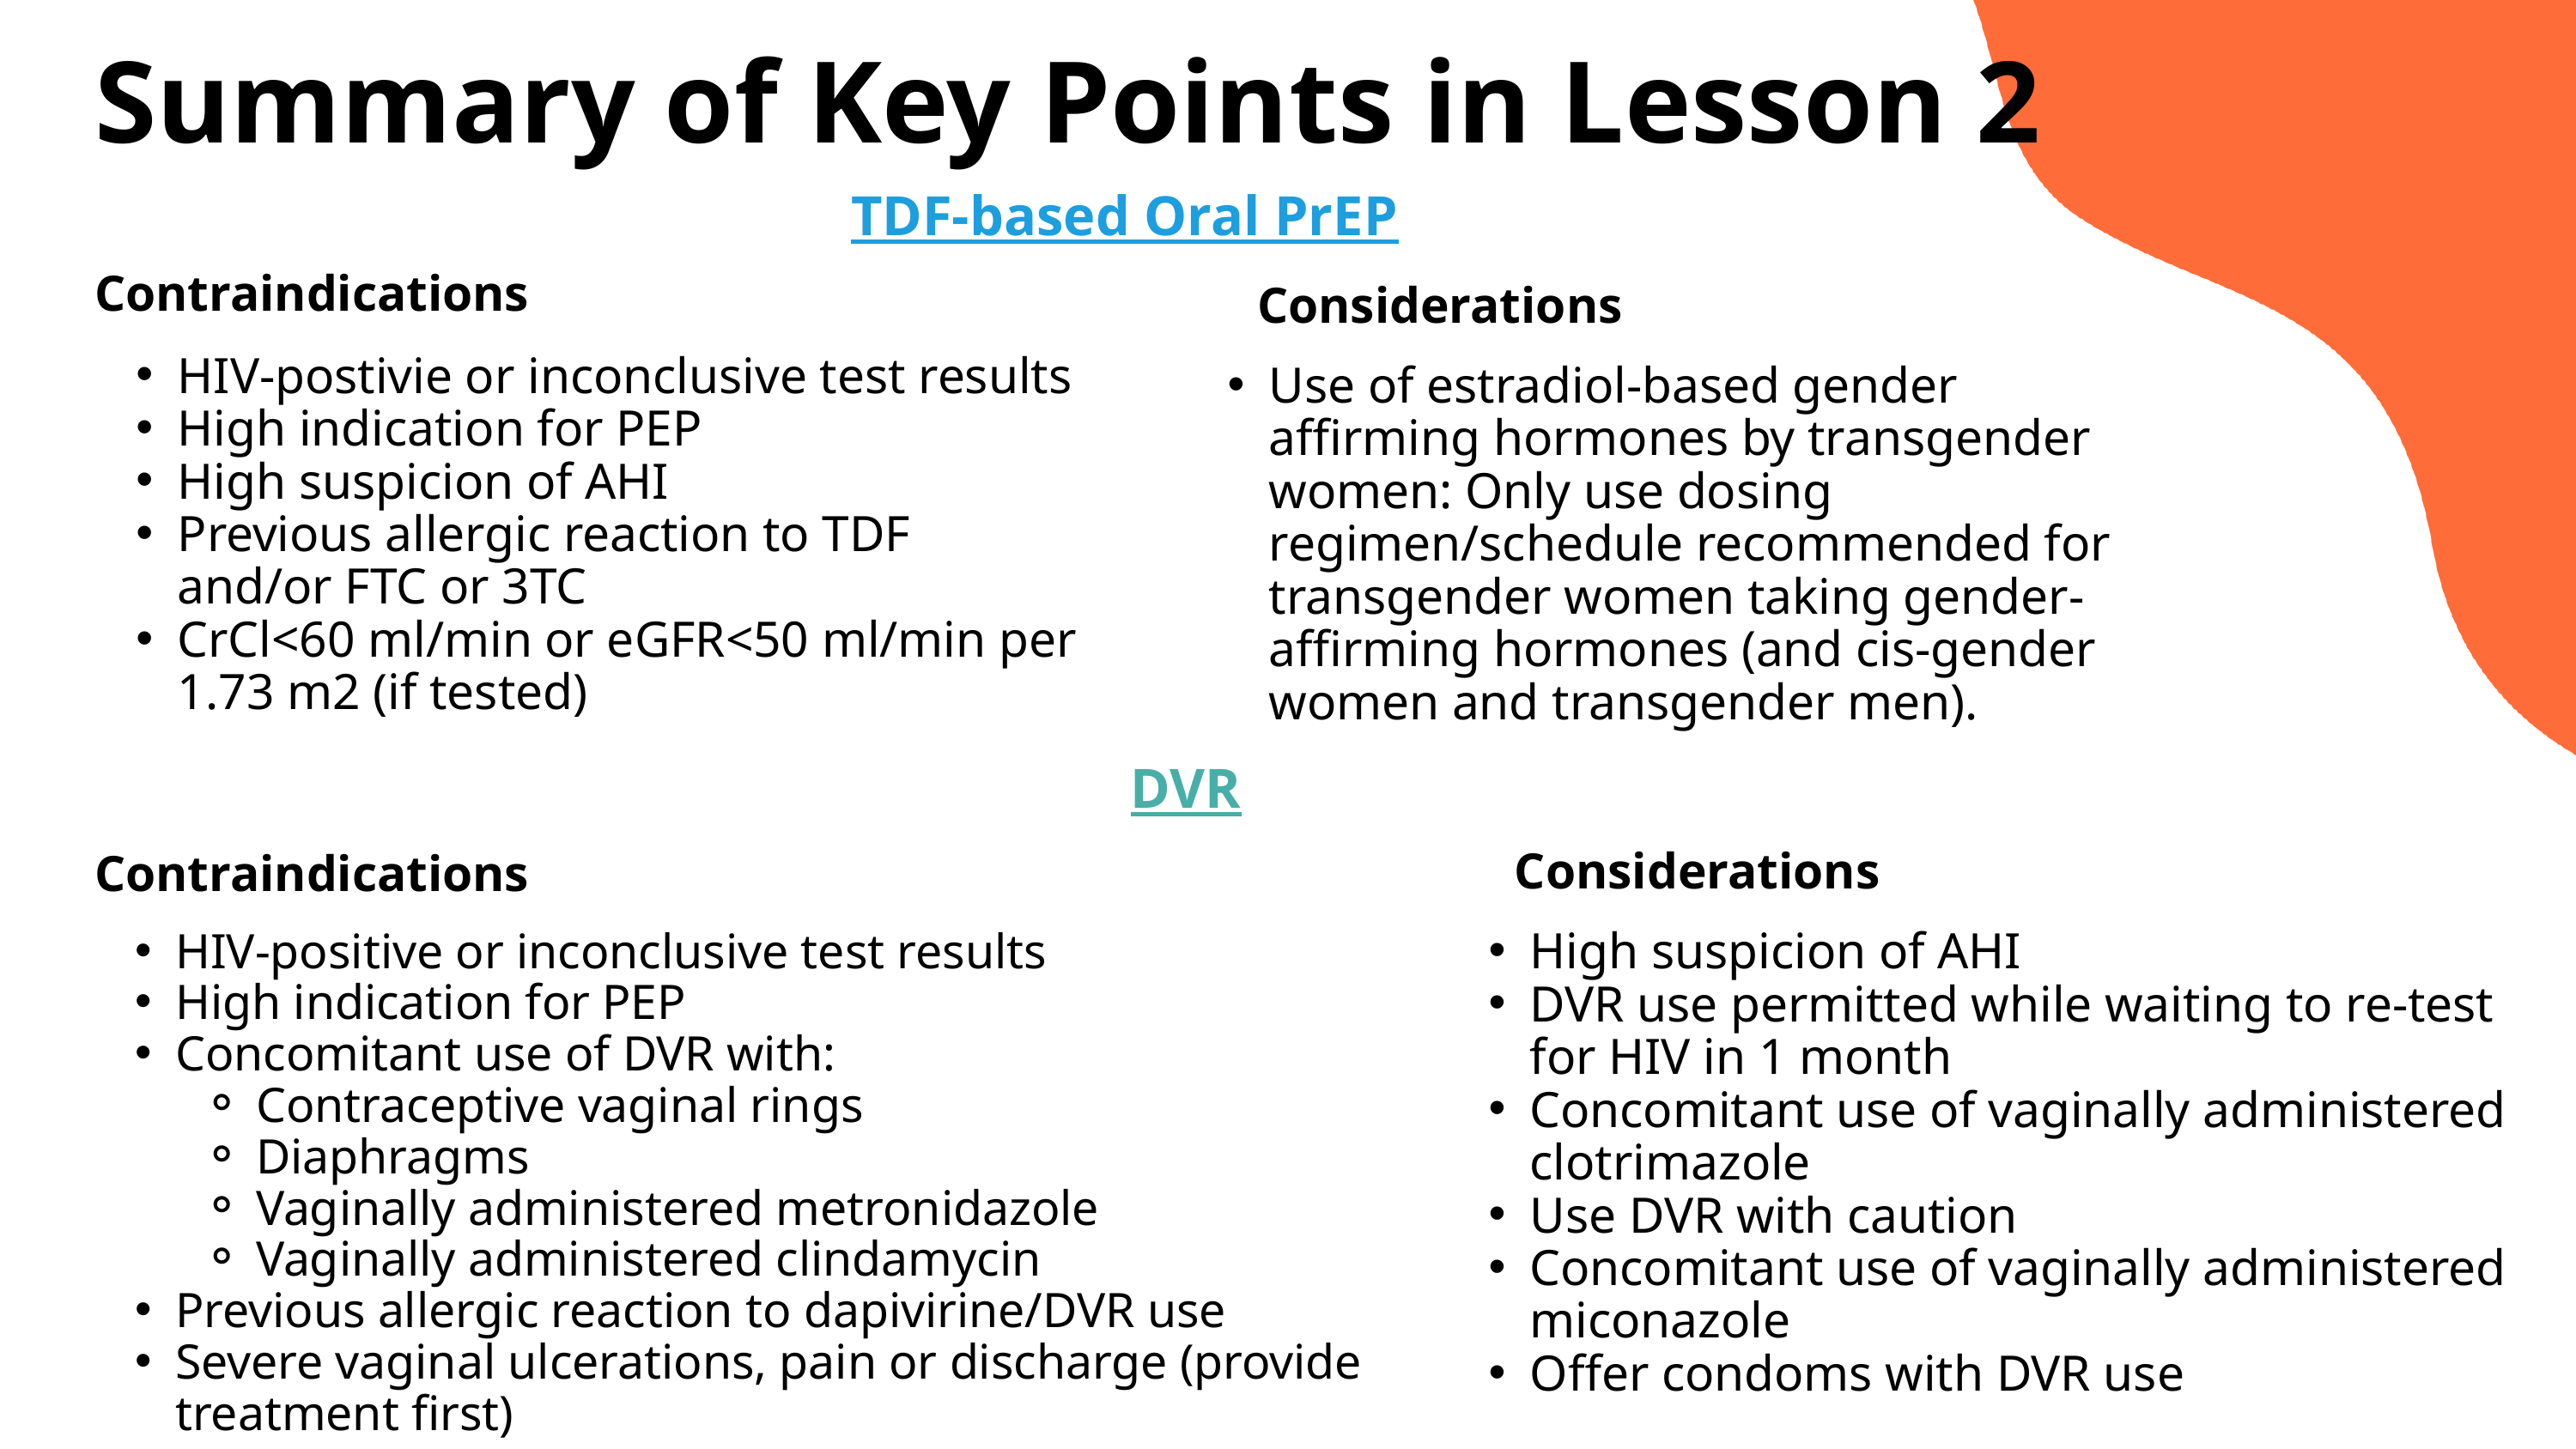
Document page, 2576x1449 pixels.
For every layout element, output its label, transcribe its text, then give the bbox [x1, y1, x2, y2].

text_box TDF-based Oral PrEP [94, 187, 2155, 246]
text_box Contraindications [94, 268, 610, 321]
text_box DVR [94, 760, 2278, 820]
text_box HIV-positive or inconclusive test results High indication for PEP Concomitant use of DVR with: Contraceptive vaginal rings Diaphragms Vaginally administered metronidazole Vaginally administered clindamycin Previous allergic reaction to dapivirine/DVR use Severe vaginal ulcerations, pain or discharge (provide treatment first) [94, 926, 1515, 1440]
text_box HIV-postivie or inconclusive test results High indication for PEP High suspicion of AHI Previous allergic reaction to TDF and/or FTC or 3TC CrCl<60 ml/min or eGFR<50 ml/min per 1.73 m2 (if tested) [94, 349, 1079, 720]
text_box Contraindications [94, 848, 610, 901]
text_box Considerations [1257, 280, 1772, 334]
text_box Summary of Key Points in Lesson 2 [94, 8, 2278, 166]
text_box Considerations [1514, 846, 2030, 900]
text_box [1801, 0, 2576, 805]
text_box High suspicion of AHI DVR use permitted while waiting to re-test for HIV in 1 month Concomitant use of vaginally administered clotrimazole Use DVR with caution Concomitant use of vaginally administered miconazole Offer condoms with DVR use [1447, 925, 2530, 1401]
text_box Use of estradiol-based gender affirming hormones by transgender women: Only use dosing regimen/schedule recommended for transgender women taking gender-affirming hormones (and cis-gender women and transgender men). [1186, 360, 2171, 730]
